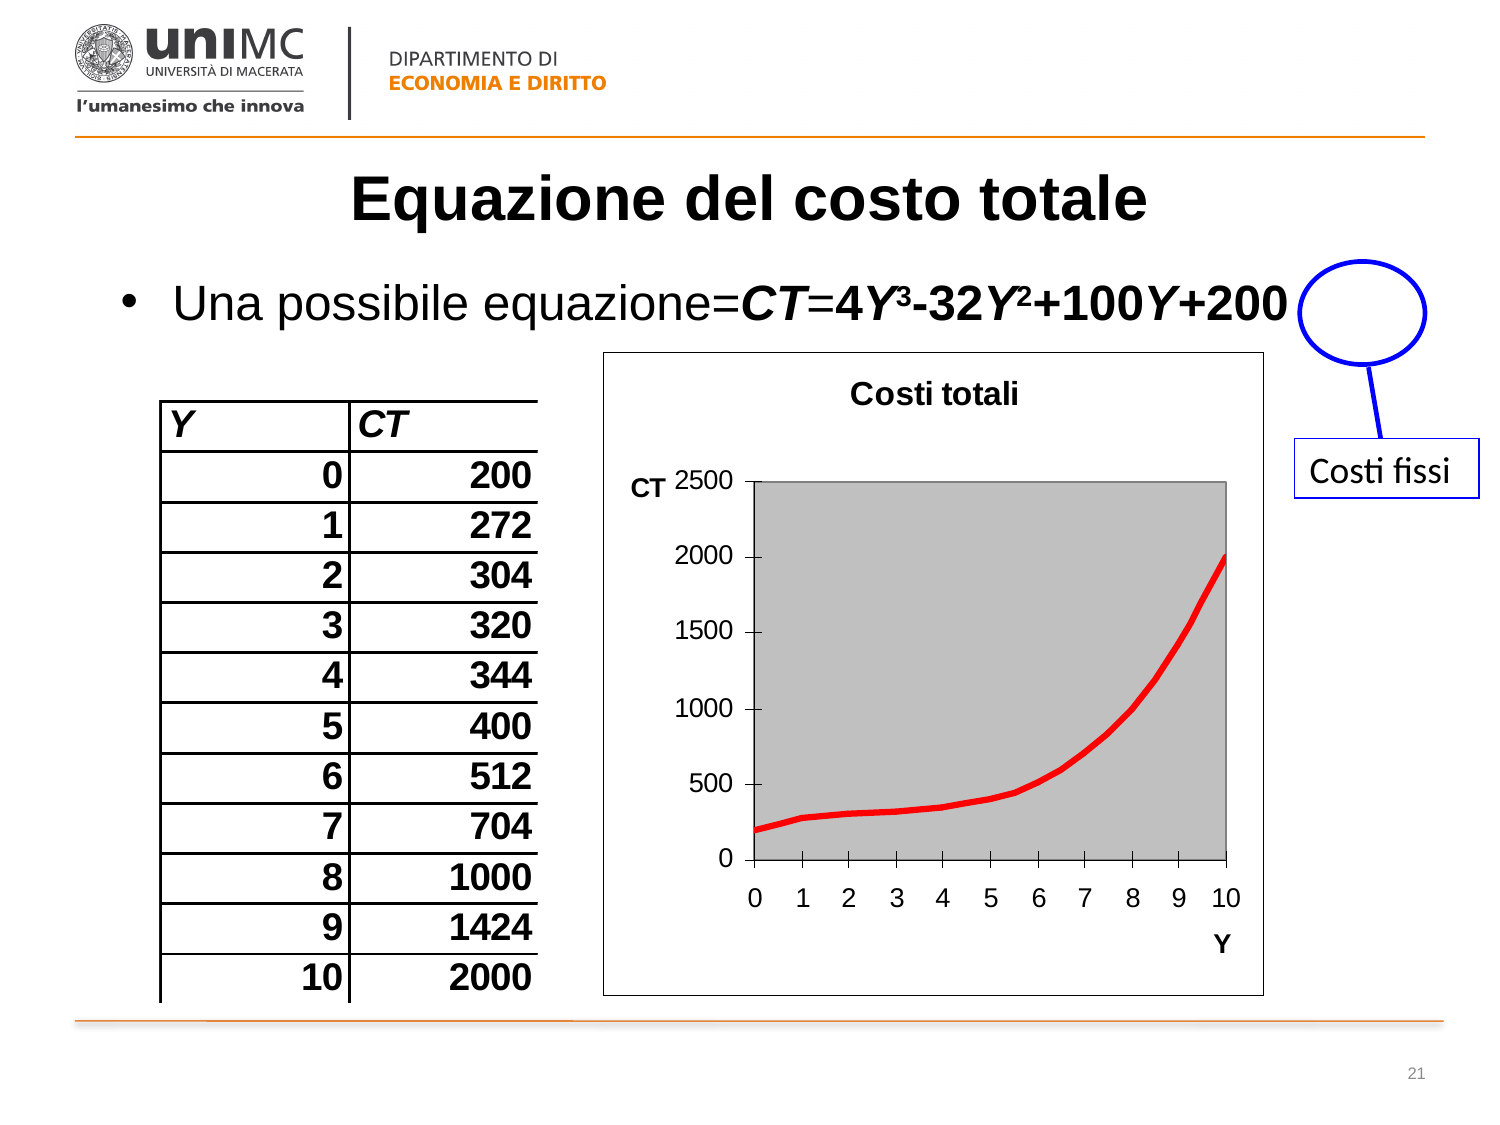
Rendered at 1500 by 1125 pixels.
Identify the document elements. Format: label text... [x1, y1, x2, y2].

picture [75, 24, 1425, 138]
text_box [159, 399, 541, 1007]
list Una possibile equazione=CT=4Y3-32Y2+100Y+200 [105, 263, 1290, 381]
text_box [592, 341, 1277, 1007]
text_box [1294, 261, 1480, 576]
slide_number 21 [1091, 1042, 1442, 1103]
title Equazione del costo totale [75, 149, 1425, 241]
